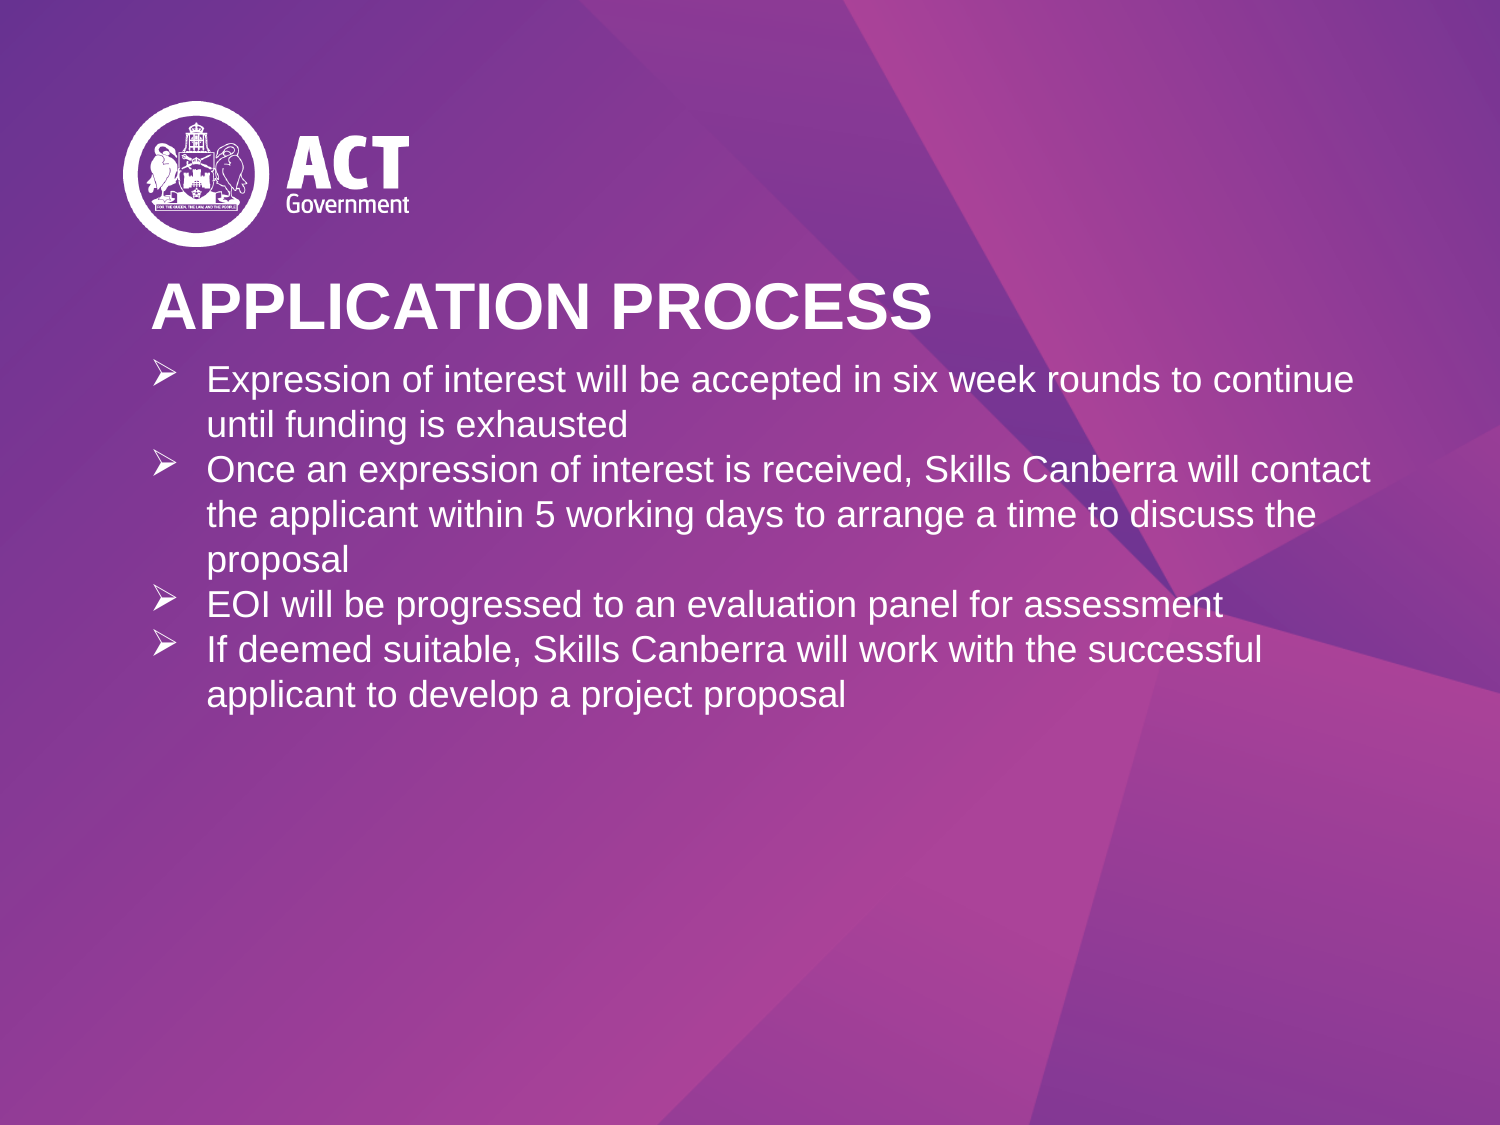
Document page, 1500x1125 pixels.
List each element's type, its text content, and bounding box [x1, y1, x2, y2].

list APPLICATION PROCESS [135, 255, 1411, 347]
text_box Expression of interest will be accepted in six week rounds to continue until funding is exhausted Once an expression of interest is received, Skills Canberra will contact the applicant within 5 working days to arrange a time to discuss the proposal EOI will be progressed to an evaluation panel for assessment If deemed suitable, Skills Canberra will work with the successful applicant to develop a project proposal [135, 347, 1411, 768]
picture [0, 0, 1500, 1125]
